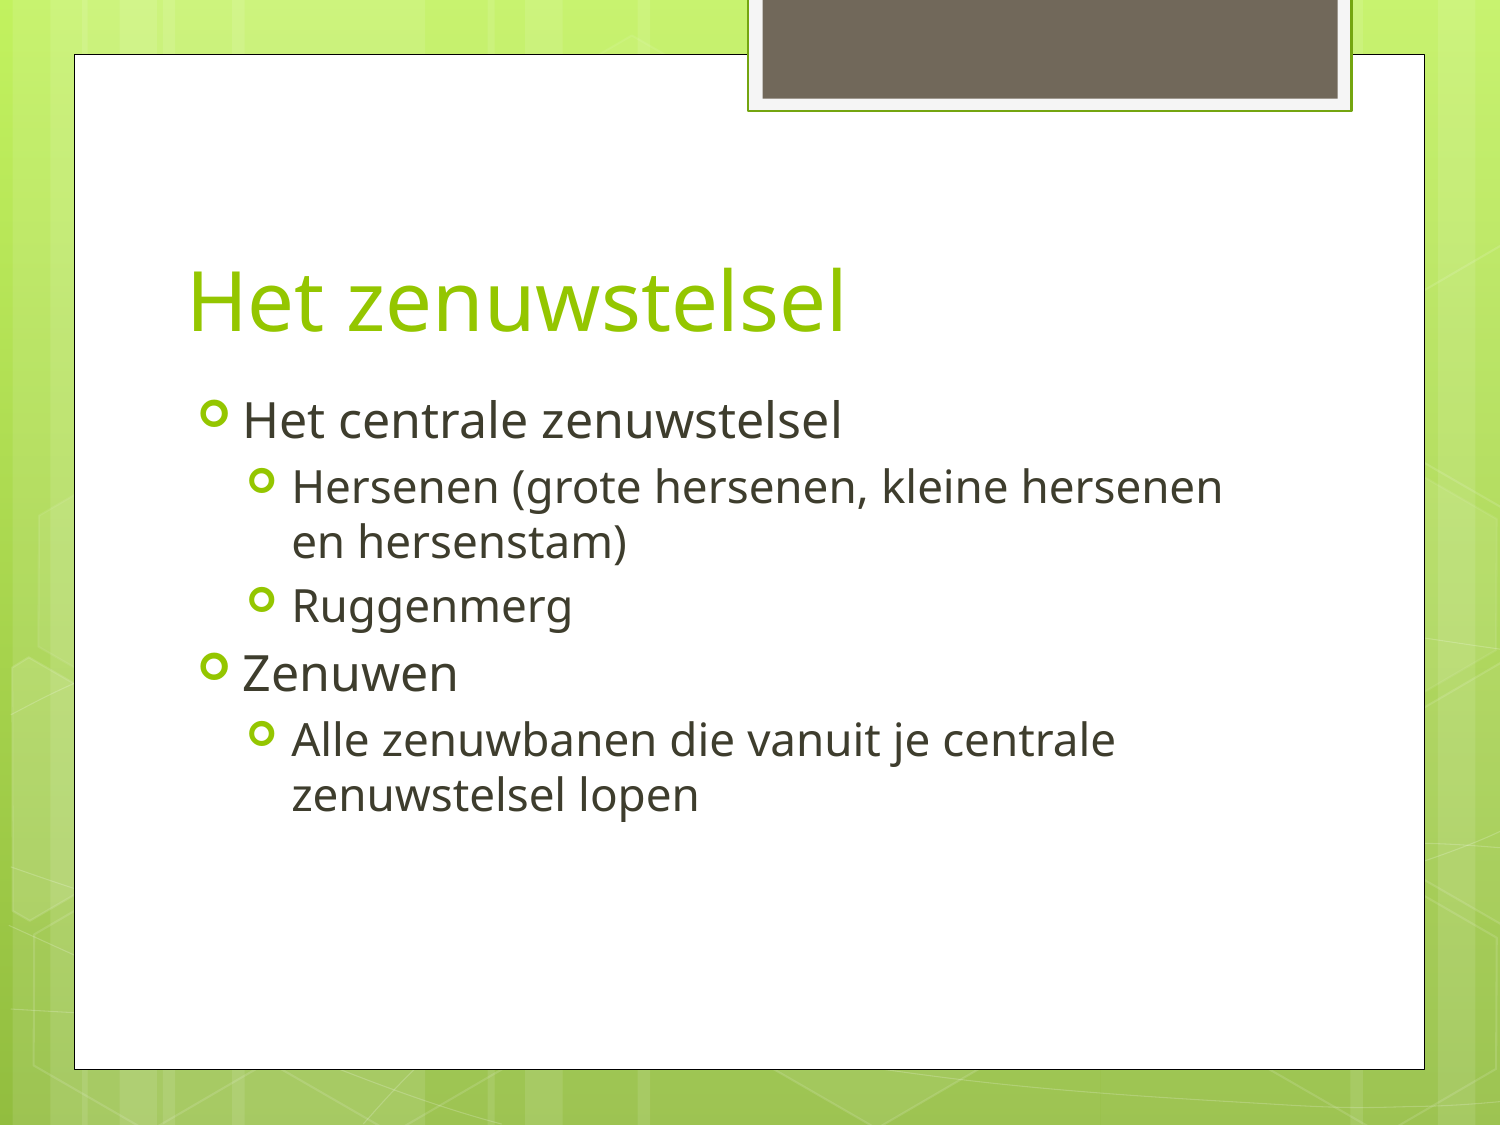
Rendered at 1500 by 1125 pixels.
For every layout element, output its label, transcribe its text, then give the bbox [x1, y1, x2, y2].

title Het zenuwstelsel [171, 168, 1324, 357]
list Het centrale zenuwstelsel Hersenen (grote hersenen, kleine hersenen en hersenstam) Ruggenmerg Zenuwen Alle zenuwbanen die vanuit je centrale zenuwstelsel lopen [171, 381, 1283, 957]
